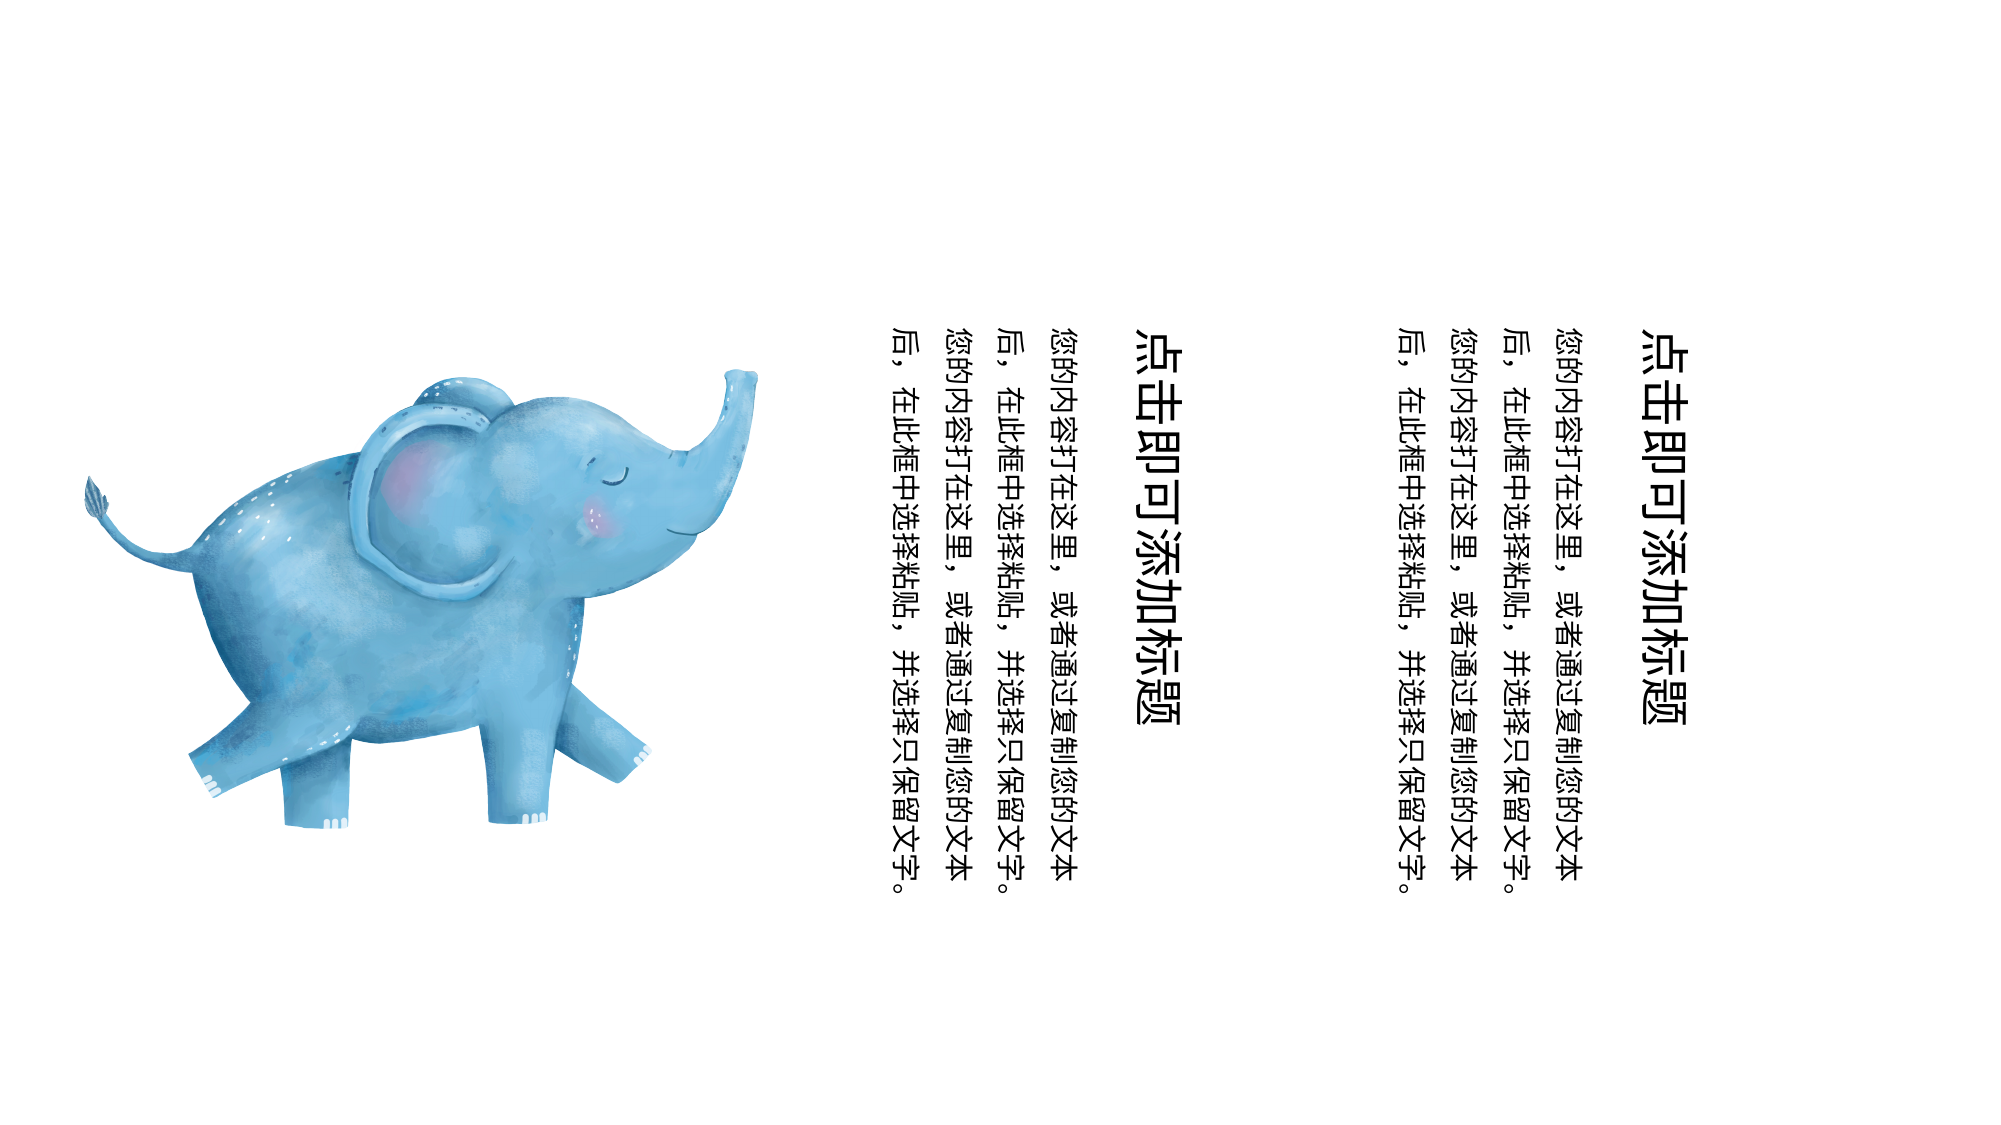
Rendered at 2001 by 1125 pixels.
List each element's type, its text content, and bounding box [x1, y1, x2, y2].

picture [84, 369, 758, 829]
text_box 您的内容打在这里，或者通过复制您的文本后，在此框中选择粘贴，并选择只保留文字。您的内容打在这里，或者通过复制您的文本后，在此框中选择粘贴，并选择只保留文字。 [811, 312, 1108, 920]
text_box 您的内容打在这里，或者通过复制您的文本后，在此框中选择粘贴，并选择只保留文字。您的内容打在这里，或者通过复制您的文本后，在此框中选择粘贴，并选择只保留文字。 [1317, 312, 1613, 920]
text_box 点击即可添加标题 [1613, 312, 1704, 873]
text_box 点击即可添加标题 [1108, 312, 1199, 873]
